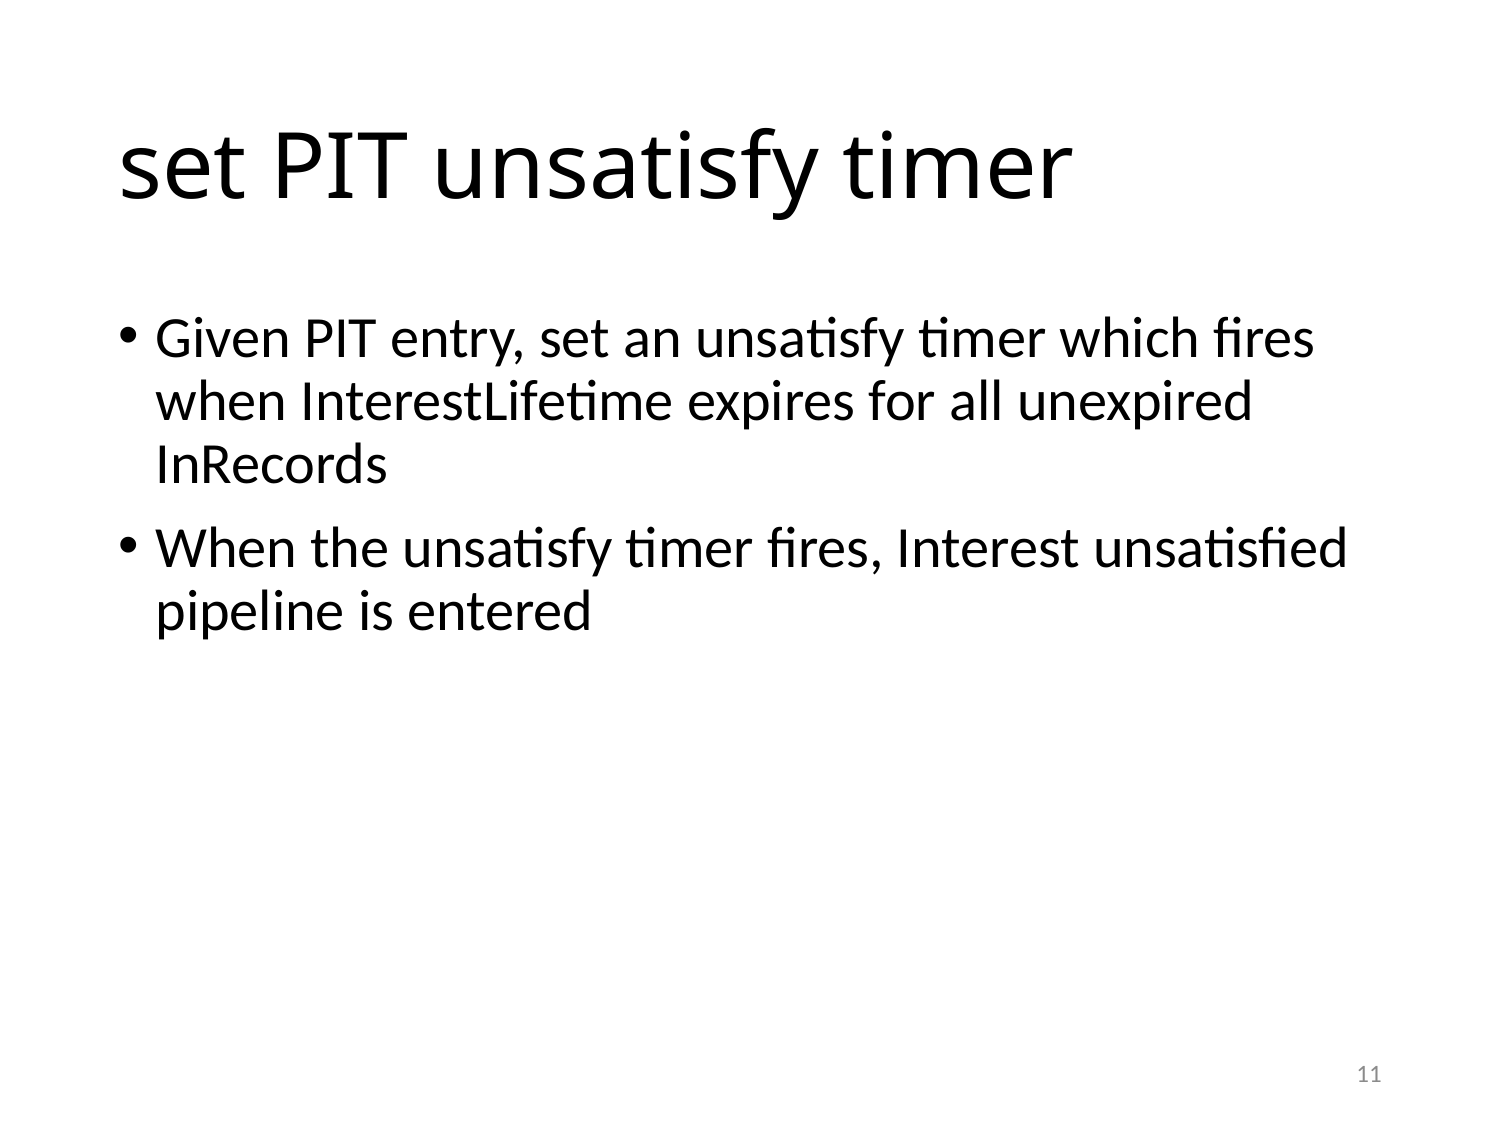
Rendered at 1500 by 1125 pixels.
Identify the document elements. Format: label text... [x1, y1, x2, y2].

slide_number 11 [1059, 1042, 1397, 1103]
list Given PIT entry, set an unsatisfy timer which fires when InterestLifetime expires for all unexpired InRecords When the unsatisfy timer fires, Interest unsatisfied pipeline is entered [103, 299, 1397, 1014]
title set PIT unsatisfy timer [103, 59, 1397, 278]
